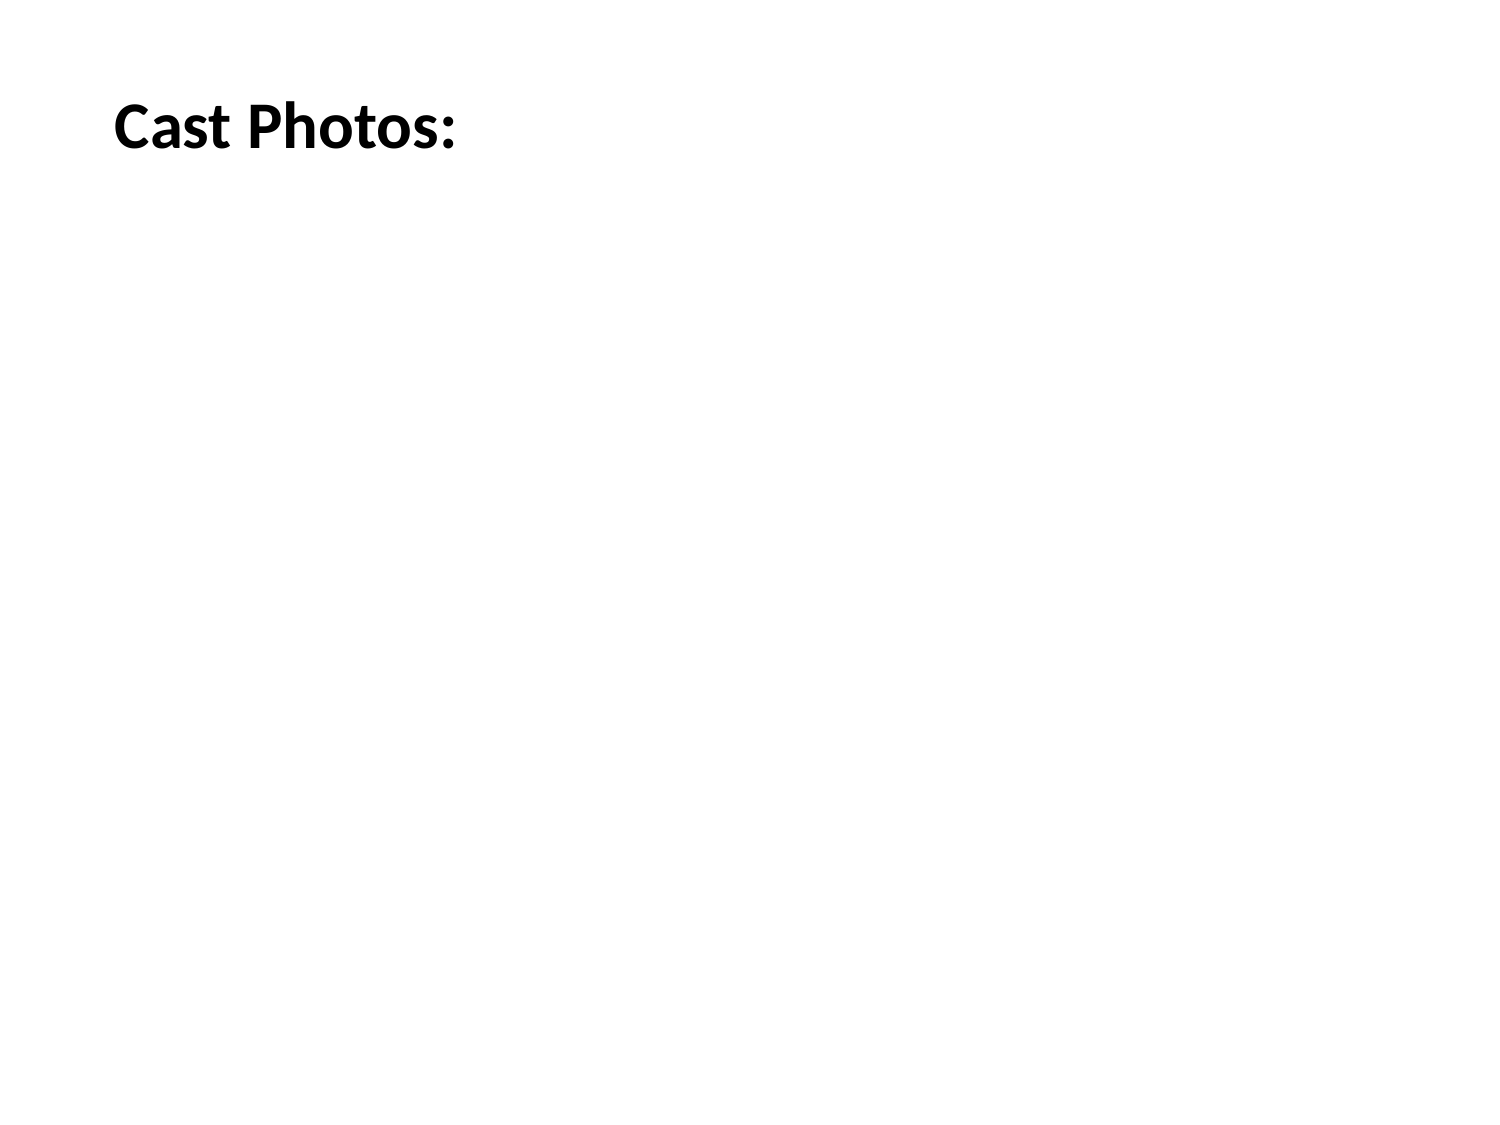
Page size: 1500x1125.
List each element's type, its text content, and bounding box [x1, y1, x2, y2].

text_box Cast Photos: [99, 74, 1400, 170]
